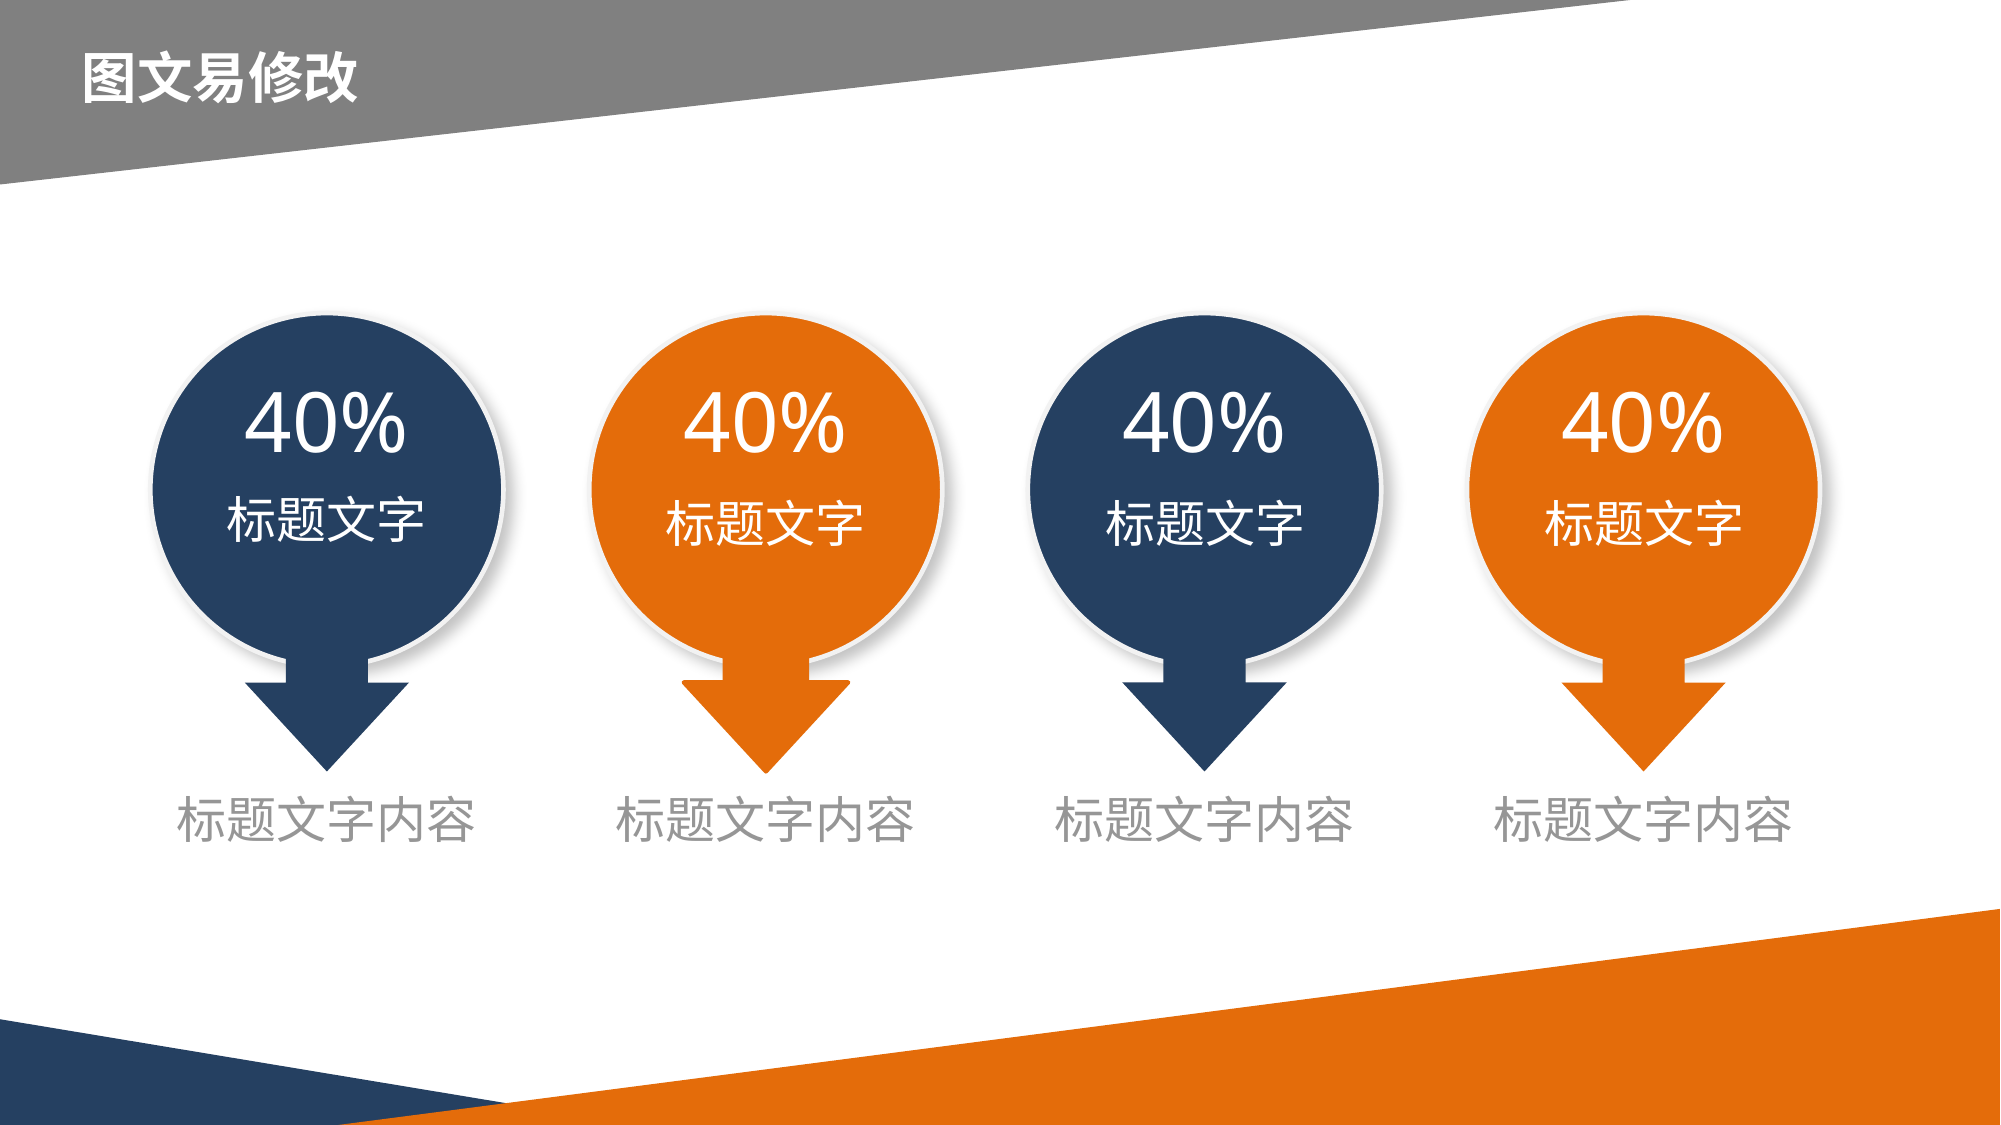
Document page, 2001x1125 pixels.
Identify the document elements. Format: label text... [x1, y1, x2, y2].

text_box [588, 312, 943, 857]
text_box 图文易修改 [0, 42, 441, 110]
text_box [1027, 312, 1383, 857]
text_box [150, 312, 504, 857]
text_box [1466, 312, 1821, 857]
